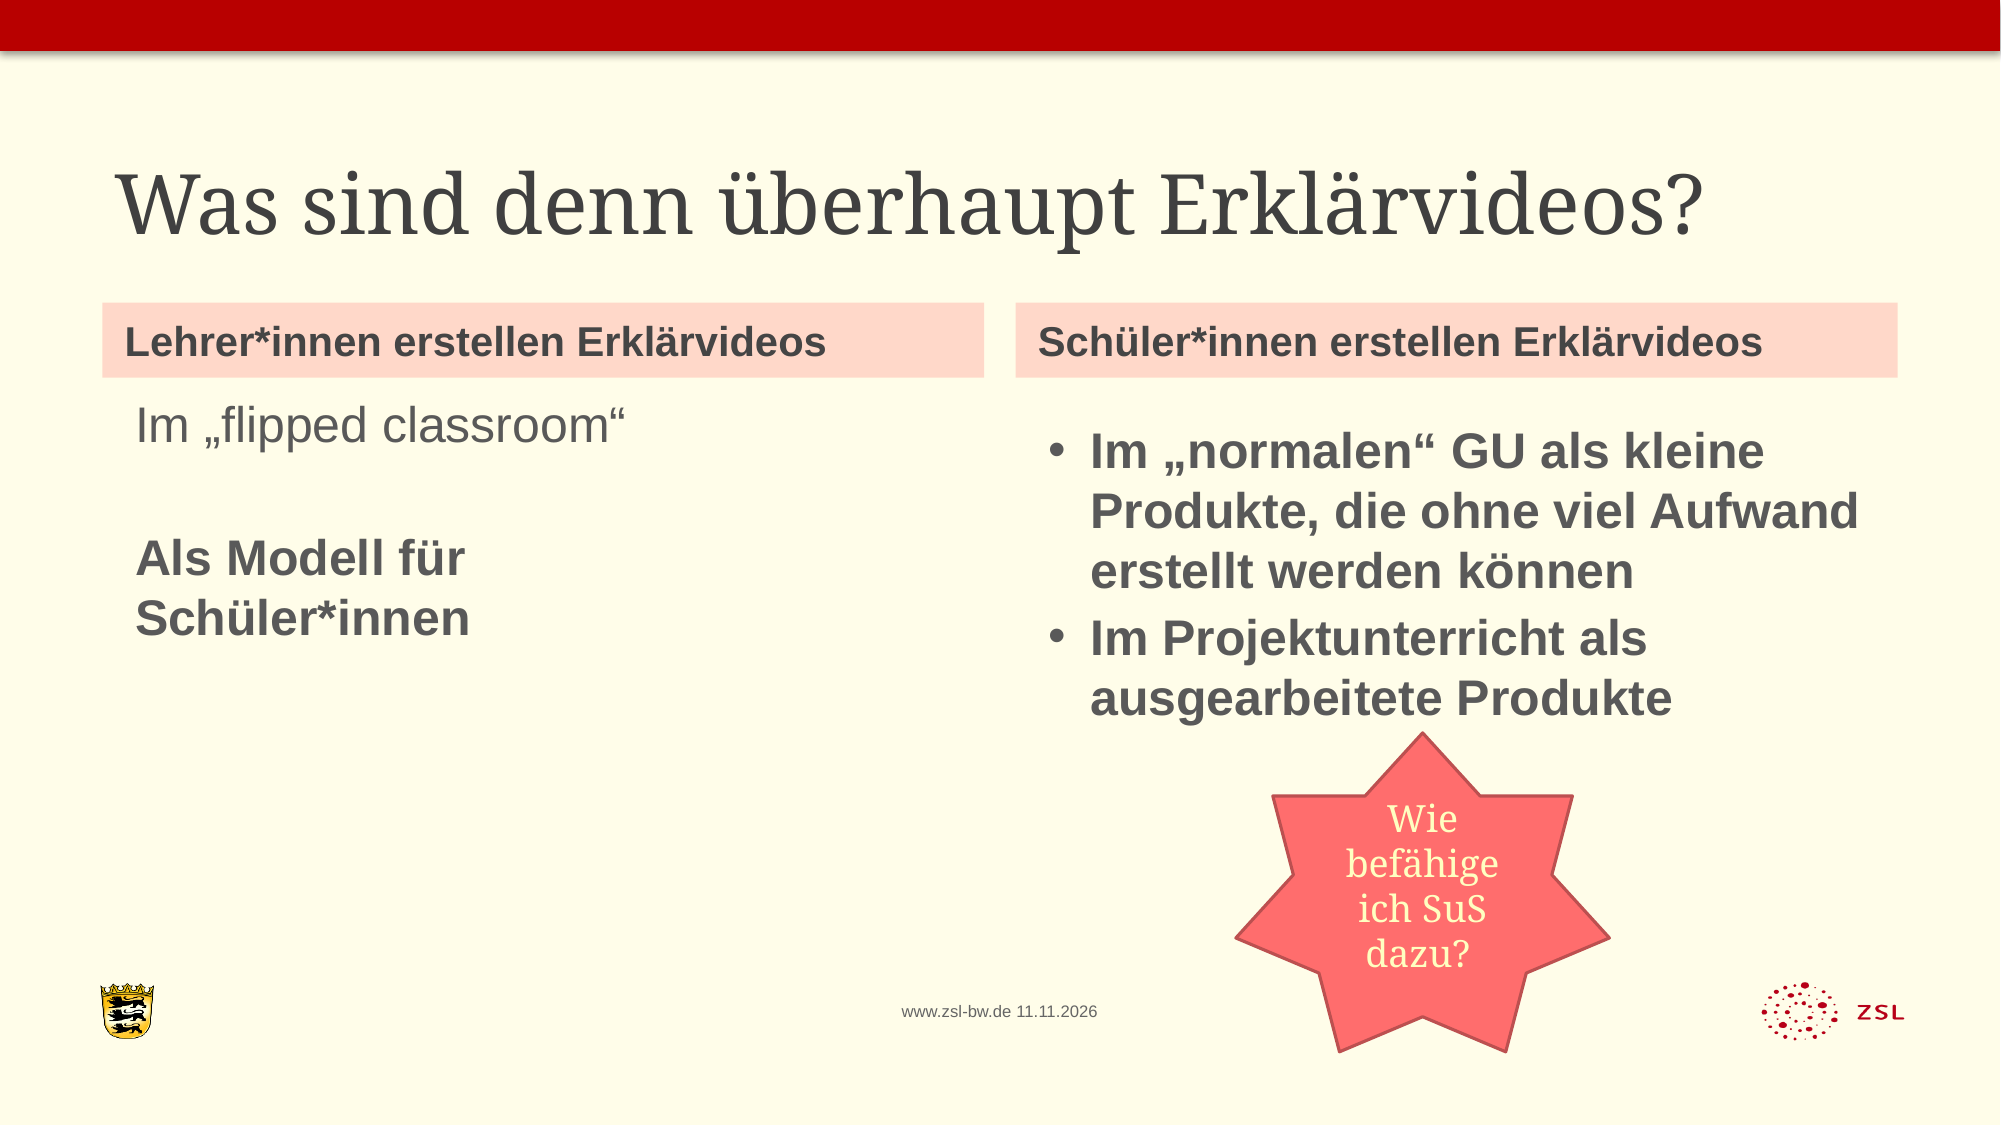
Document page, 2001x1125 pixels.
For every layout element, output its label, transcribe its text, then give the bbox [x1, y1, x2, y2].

list Im „normalen“ GU als kleine Produkte, die ohne viel Aufwand erstellt werden können Im Projektunterricht als ausgearbeitete Produkte [1015, 411, 1898, 938]
text_box Wie befähige ich SuS dazu? [1234, 731, 1611, 1054]
list Schüler*innen erstellen Erklärvideos [1015, 302, 1899, 379]
picture [1760, 981, 1905, 1041]
title Was sind denn überhaupt Erklärvideos? [99, 113, 1900, 289]
list Im „flipped classroom“ Als Modell für Schüler*innen [102, 385, 654, 965]
list Lehrer*innen erstellen Erklärvideos [101, 302, 985, 379]
picture [98, 981, 156, 1041]
